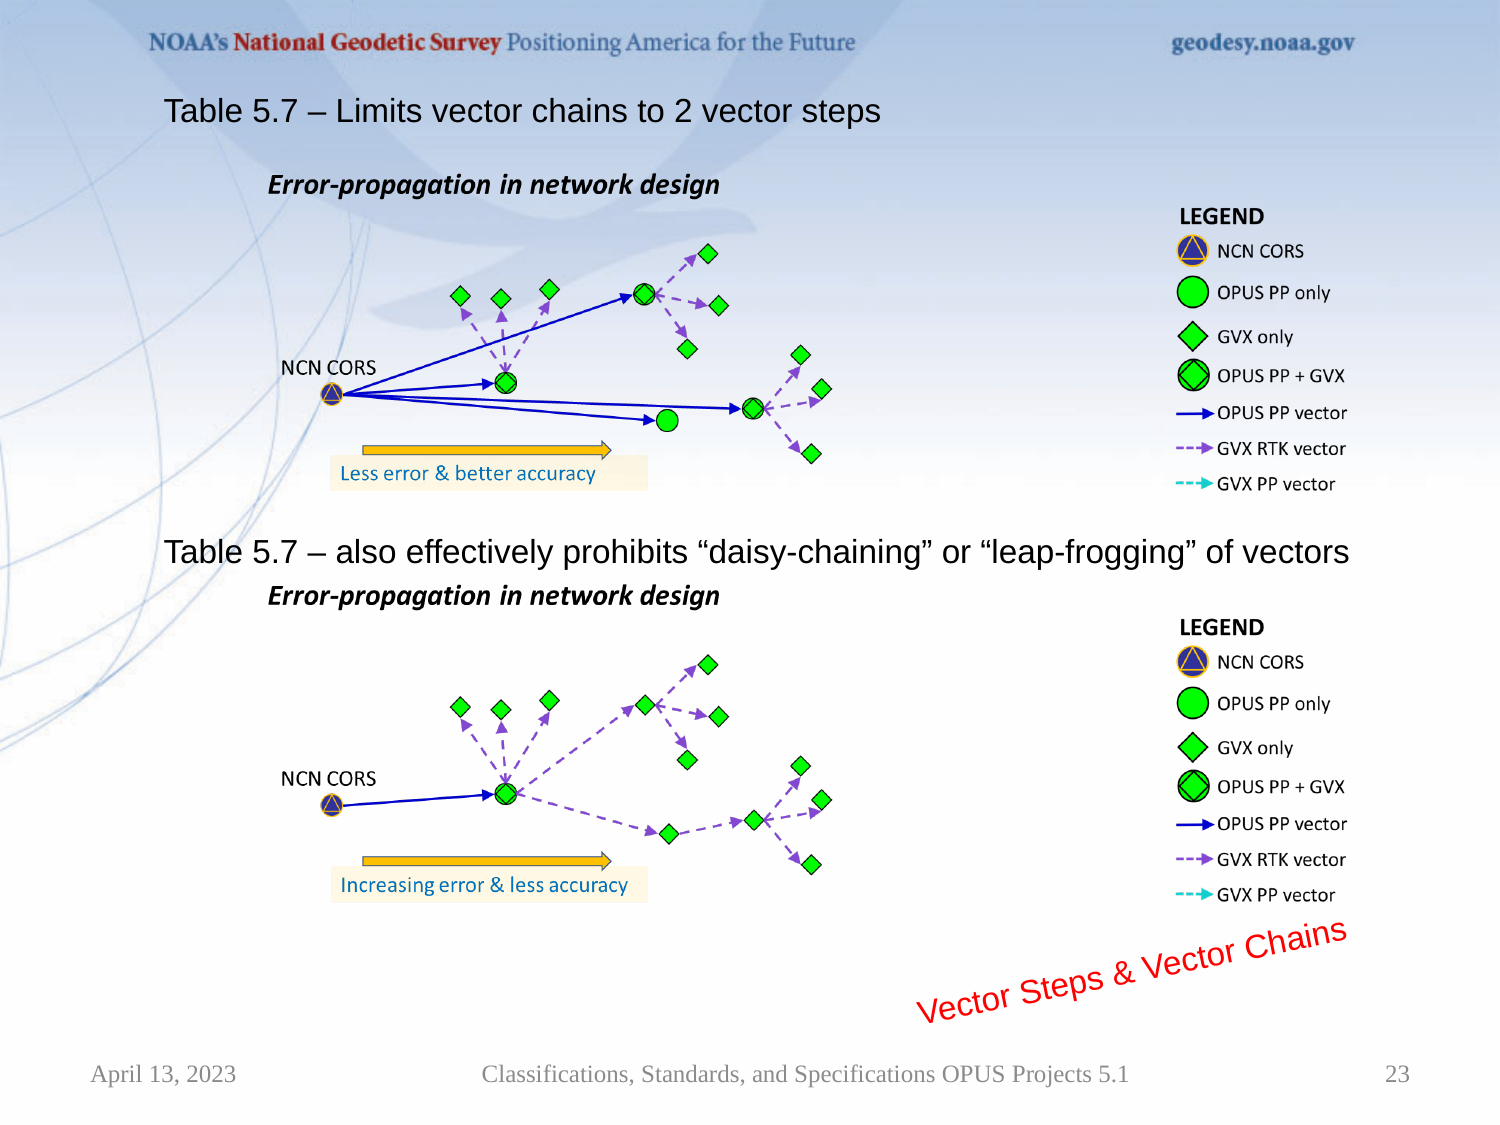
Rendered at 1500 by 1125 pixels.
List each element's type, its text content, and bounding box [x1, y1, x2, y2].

text_box Table 5.7 – also effectively prohibits “daisy-chaining” or “leap-frogging” of vectors [148, 523, 1377, 578]
footer Classifications, Standards, and Specifications OPUS Projects 5.1 [345, 1042, 1267, 1103]
text_box Vector Steps & Vector Chains [897, 878, 1459, 1042]
picture [0, 0, 1500, 1125]
text_box Table 5.7 – Limits vector chains to 2 vector steps [148, 82, 1065, 137]
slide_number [75, 1042, 286, 1103]
slide_number 23 [1307, 1042, 1425, 1103]
